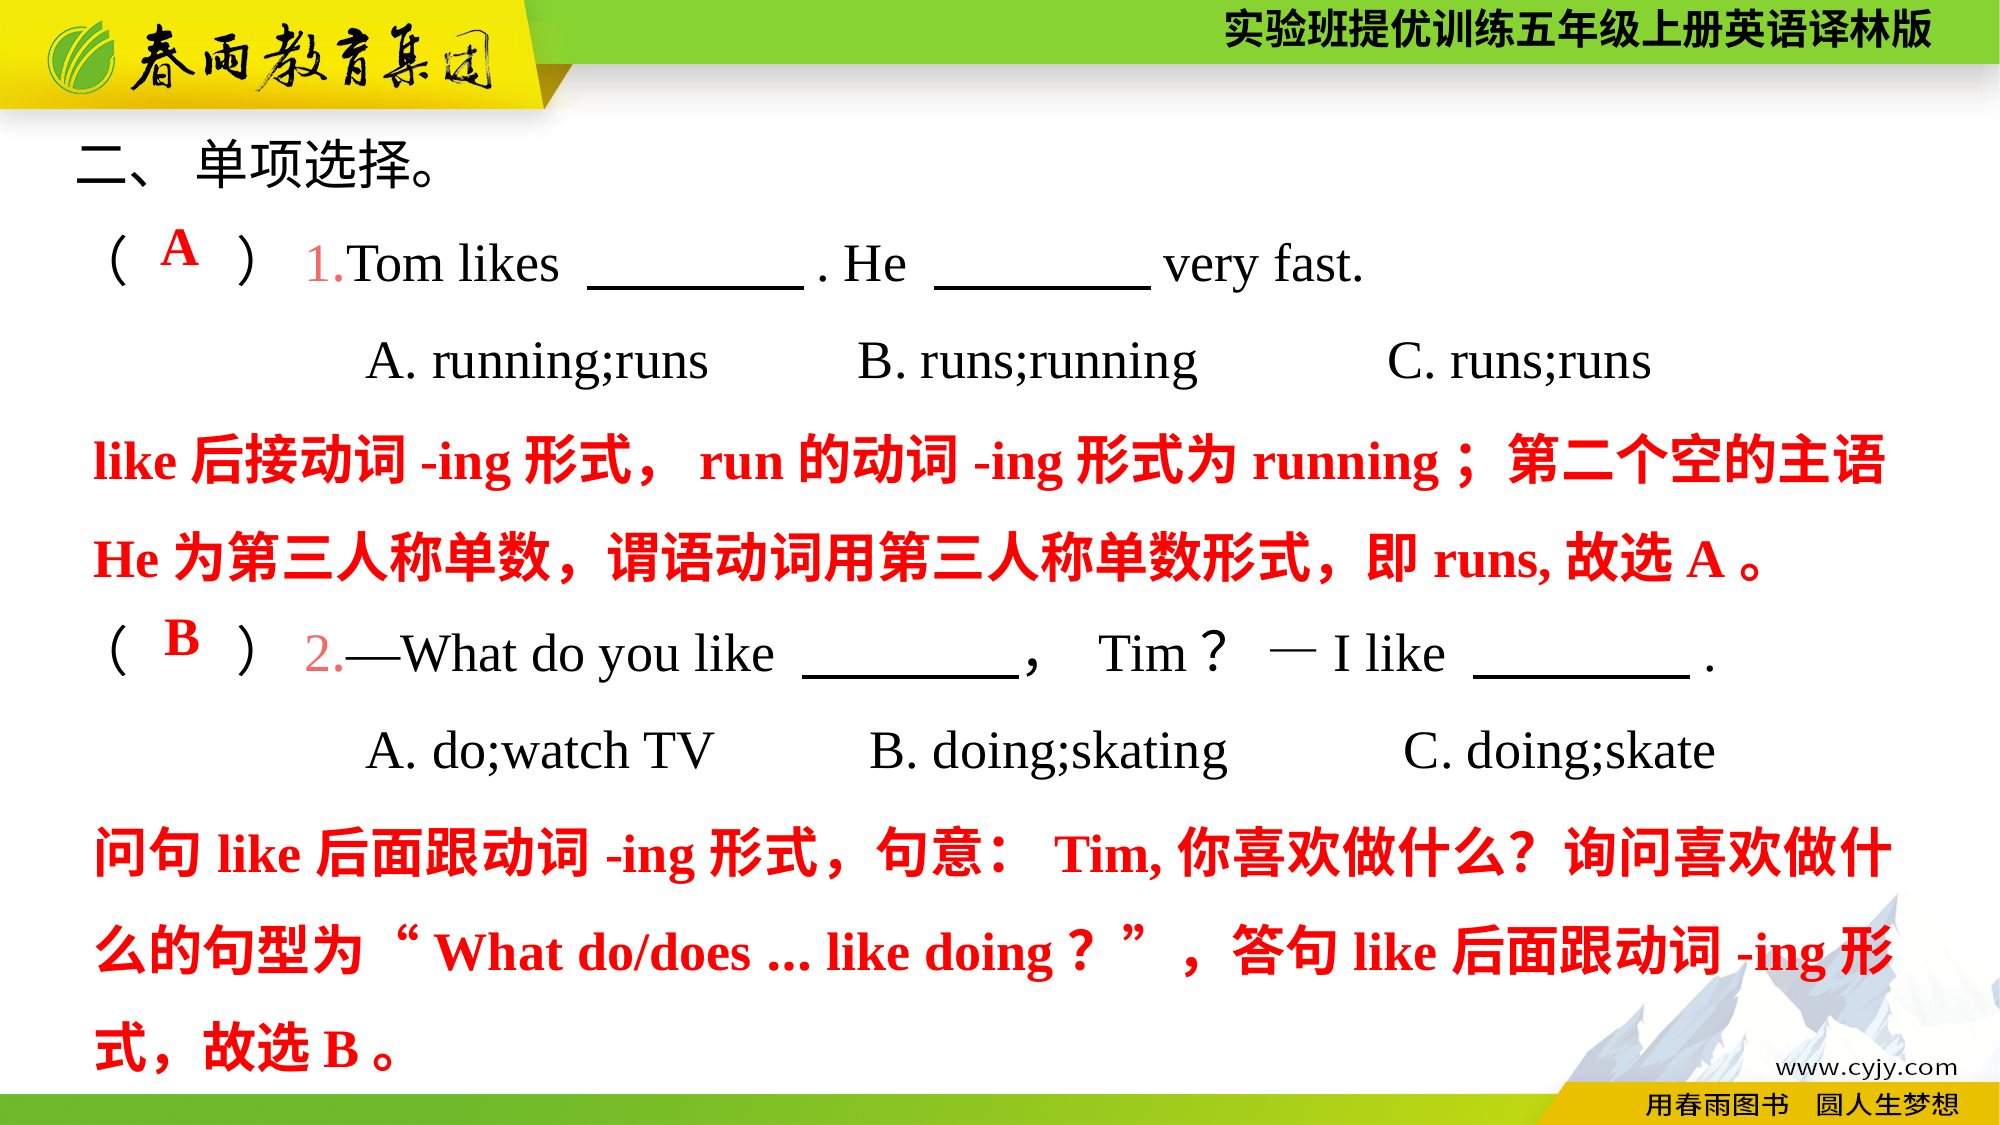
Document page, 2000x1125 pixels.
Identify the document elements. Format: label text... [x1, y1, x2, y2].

list 二、 单项选择。 （ ）1.Tom likes . He very fast. A. running;runs B. runs;running C. runs;runs （ ）2.—What do you like ， Tim？ —I like . A. do;watch TV B. doing;skating C. doing;skate [59, 90, 1944, 795]
text_box B [149, 594, 216, 674]
text_box A [145, 203, 215, 284]
text_box 问句like后面跟动词-ing形式，句意：Tim,你喜欢做什么？询问喜欢做什么的句型为“What do/does ... like doing？”，答句like后面跟动词-ing形式，故选B。 [78, 778, 1910, 1086]
text_box like后接动词-ing形式，run的动词-ing形式为running；第二个空的主语He为第三人称单数，谓语动词用第三人称单数形式，即runs,故选A。 [78, 385, 1910, 596]
picture [0, 0, 2000, 1125]
